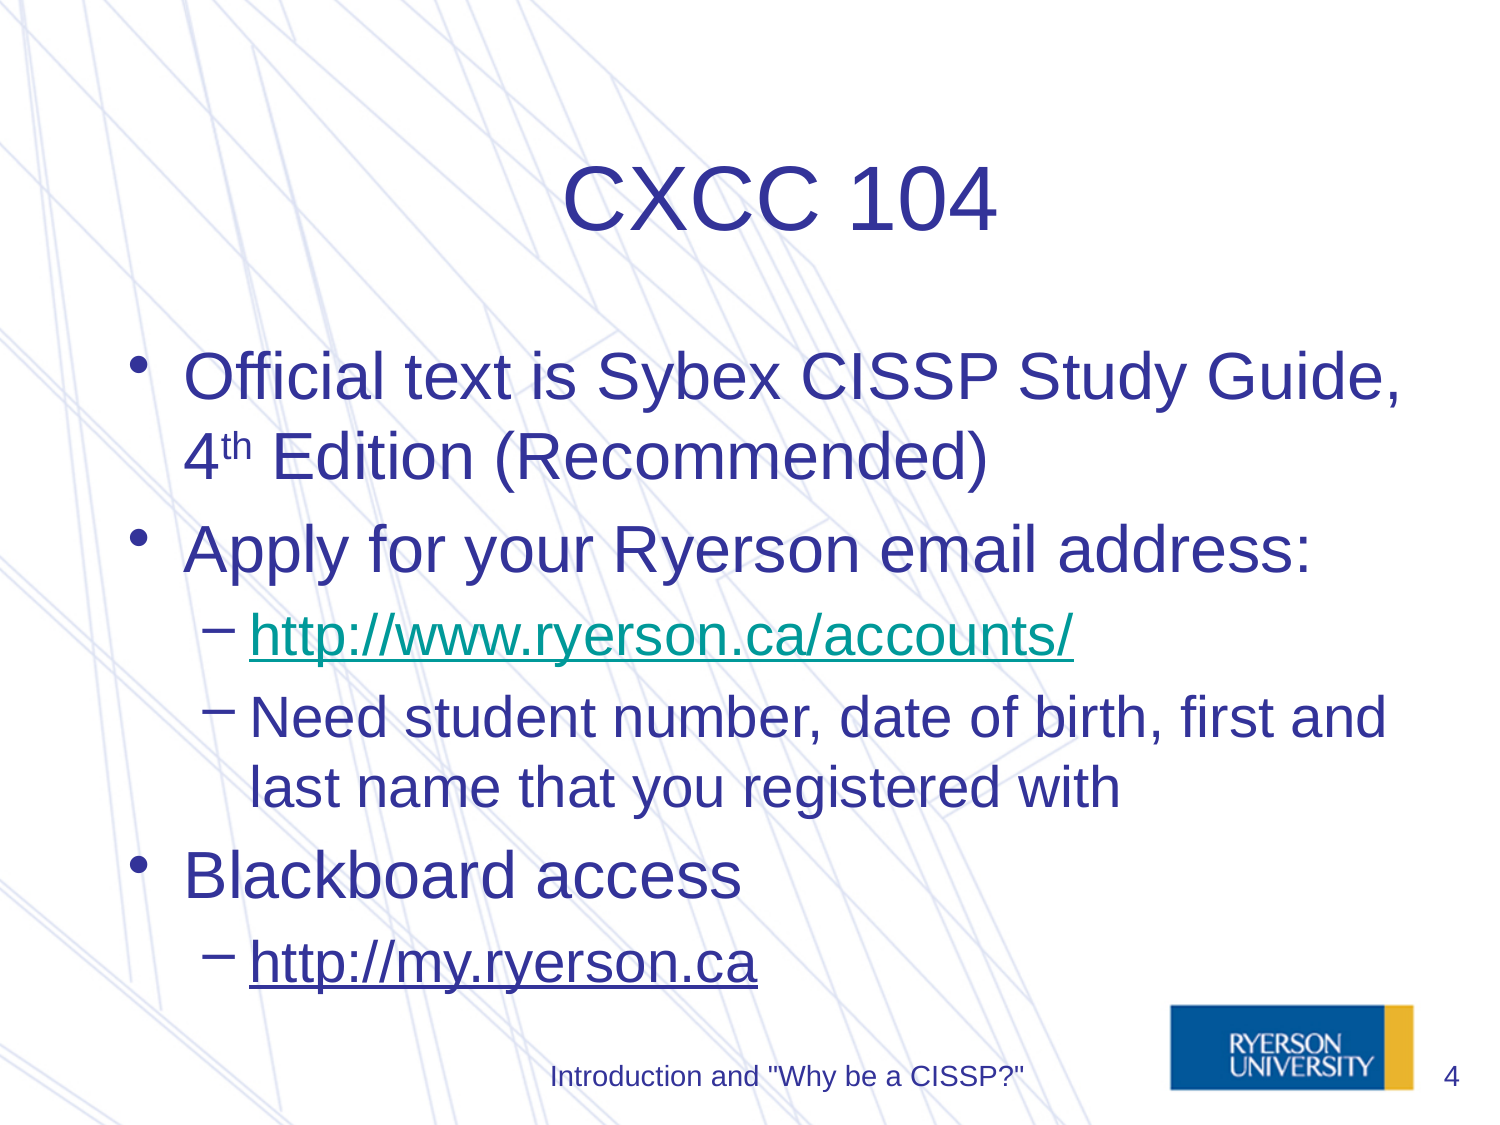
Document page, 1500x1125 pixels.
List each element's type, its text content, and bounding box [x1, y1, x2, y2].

picture [0, 0, 1500, 1125]
list Official text is Sybex CISSP Study Guide, 4th Edition (Recommended) Apply for your Ryerson email address: http://www.ryerson.ca/accounts/ Need student number, date of birth, first and last name that you registered with Blackboard access http://my.ryerson.ca [112, 324, 1451, 1001]
footer Introduction and "Why be a CISSP?" [449, 1049, 1126, 1113]
title CXCC 104 [112, 99, 1451, 288]
slide_number 4 [1399, 1049, 1476, 1113]
